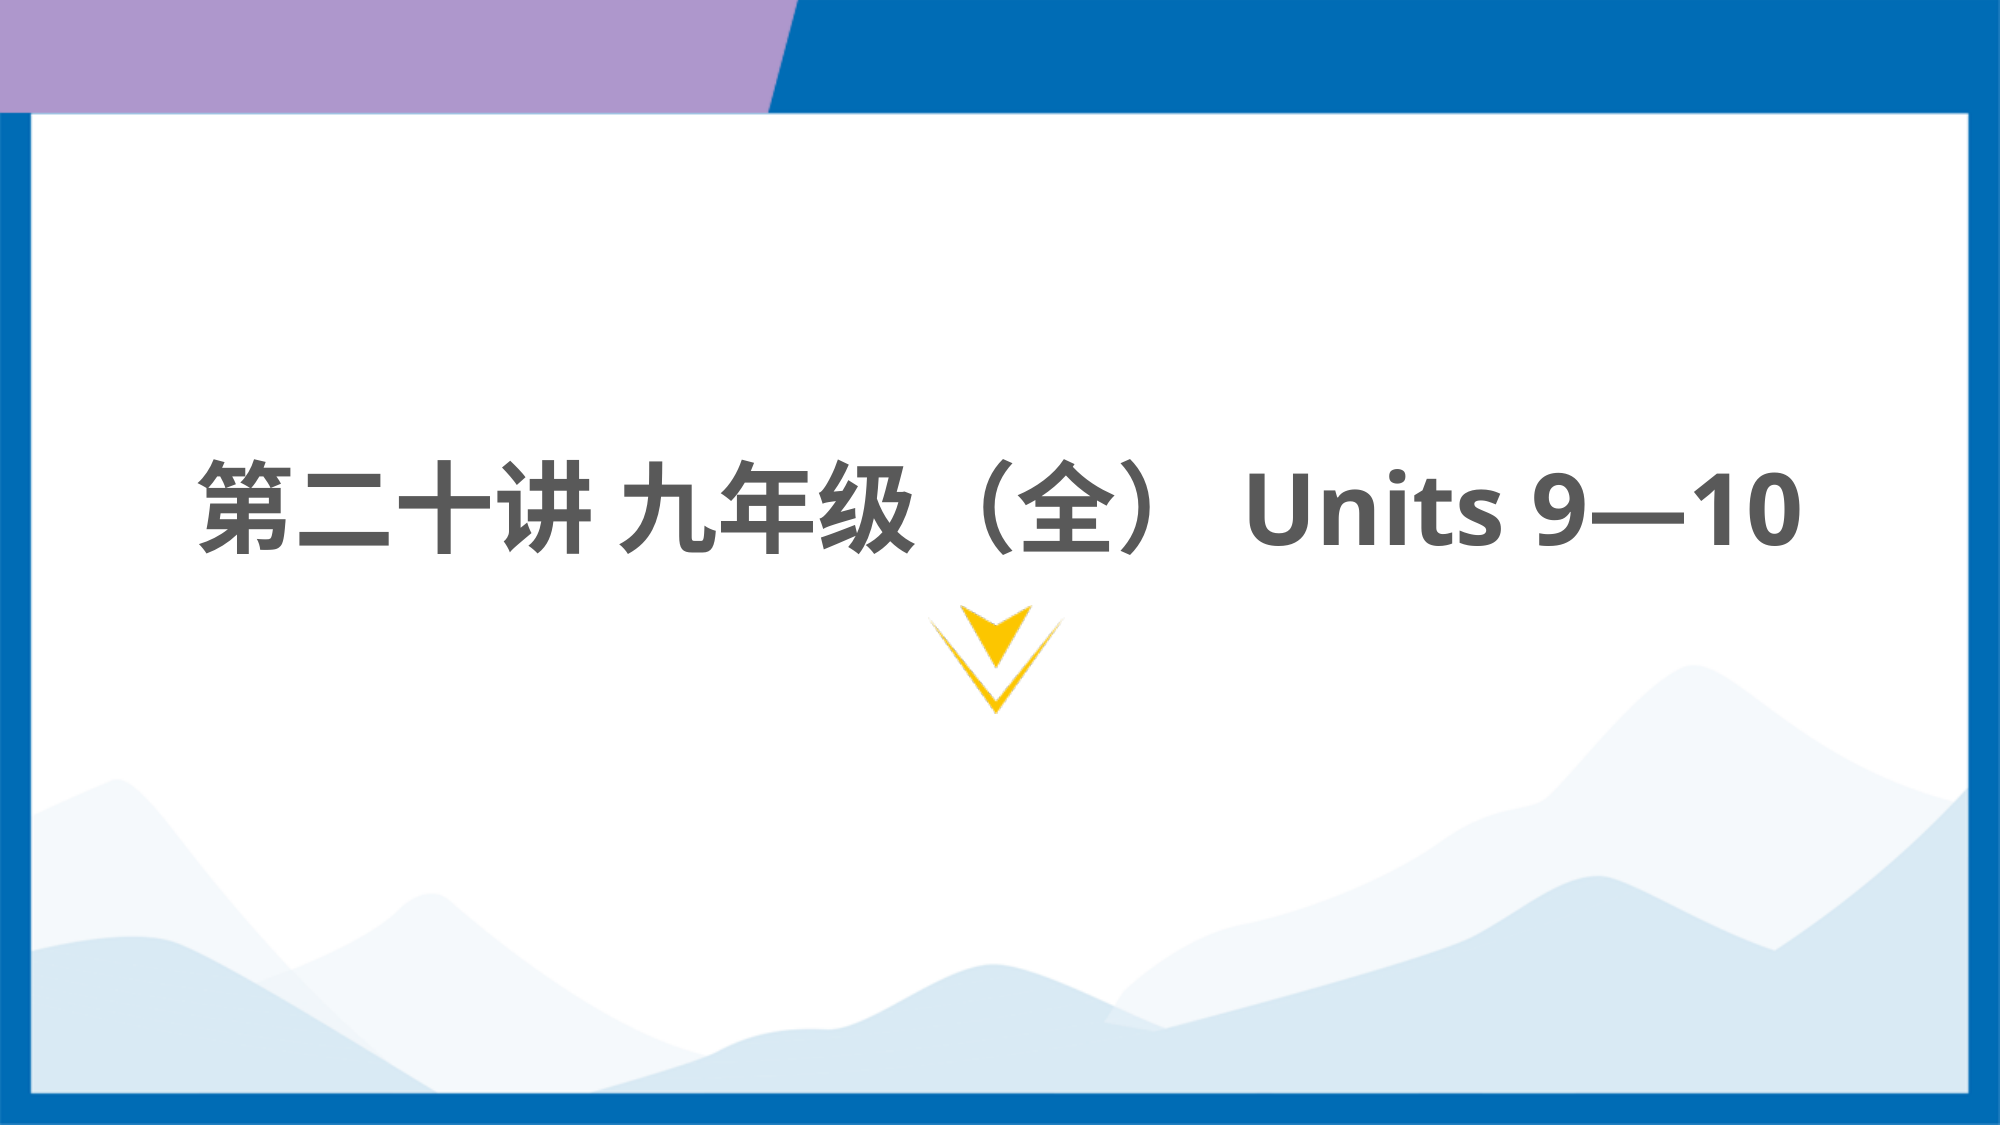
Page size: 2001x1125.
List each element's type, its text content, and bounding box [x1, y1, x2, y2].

text_box 第二十讲 九年级（全）Units 9—10 [35, 383, 1962, 566]
picture [0, 0, 2000, 1125]
